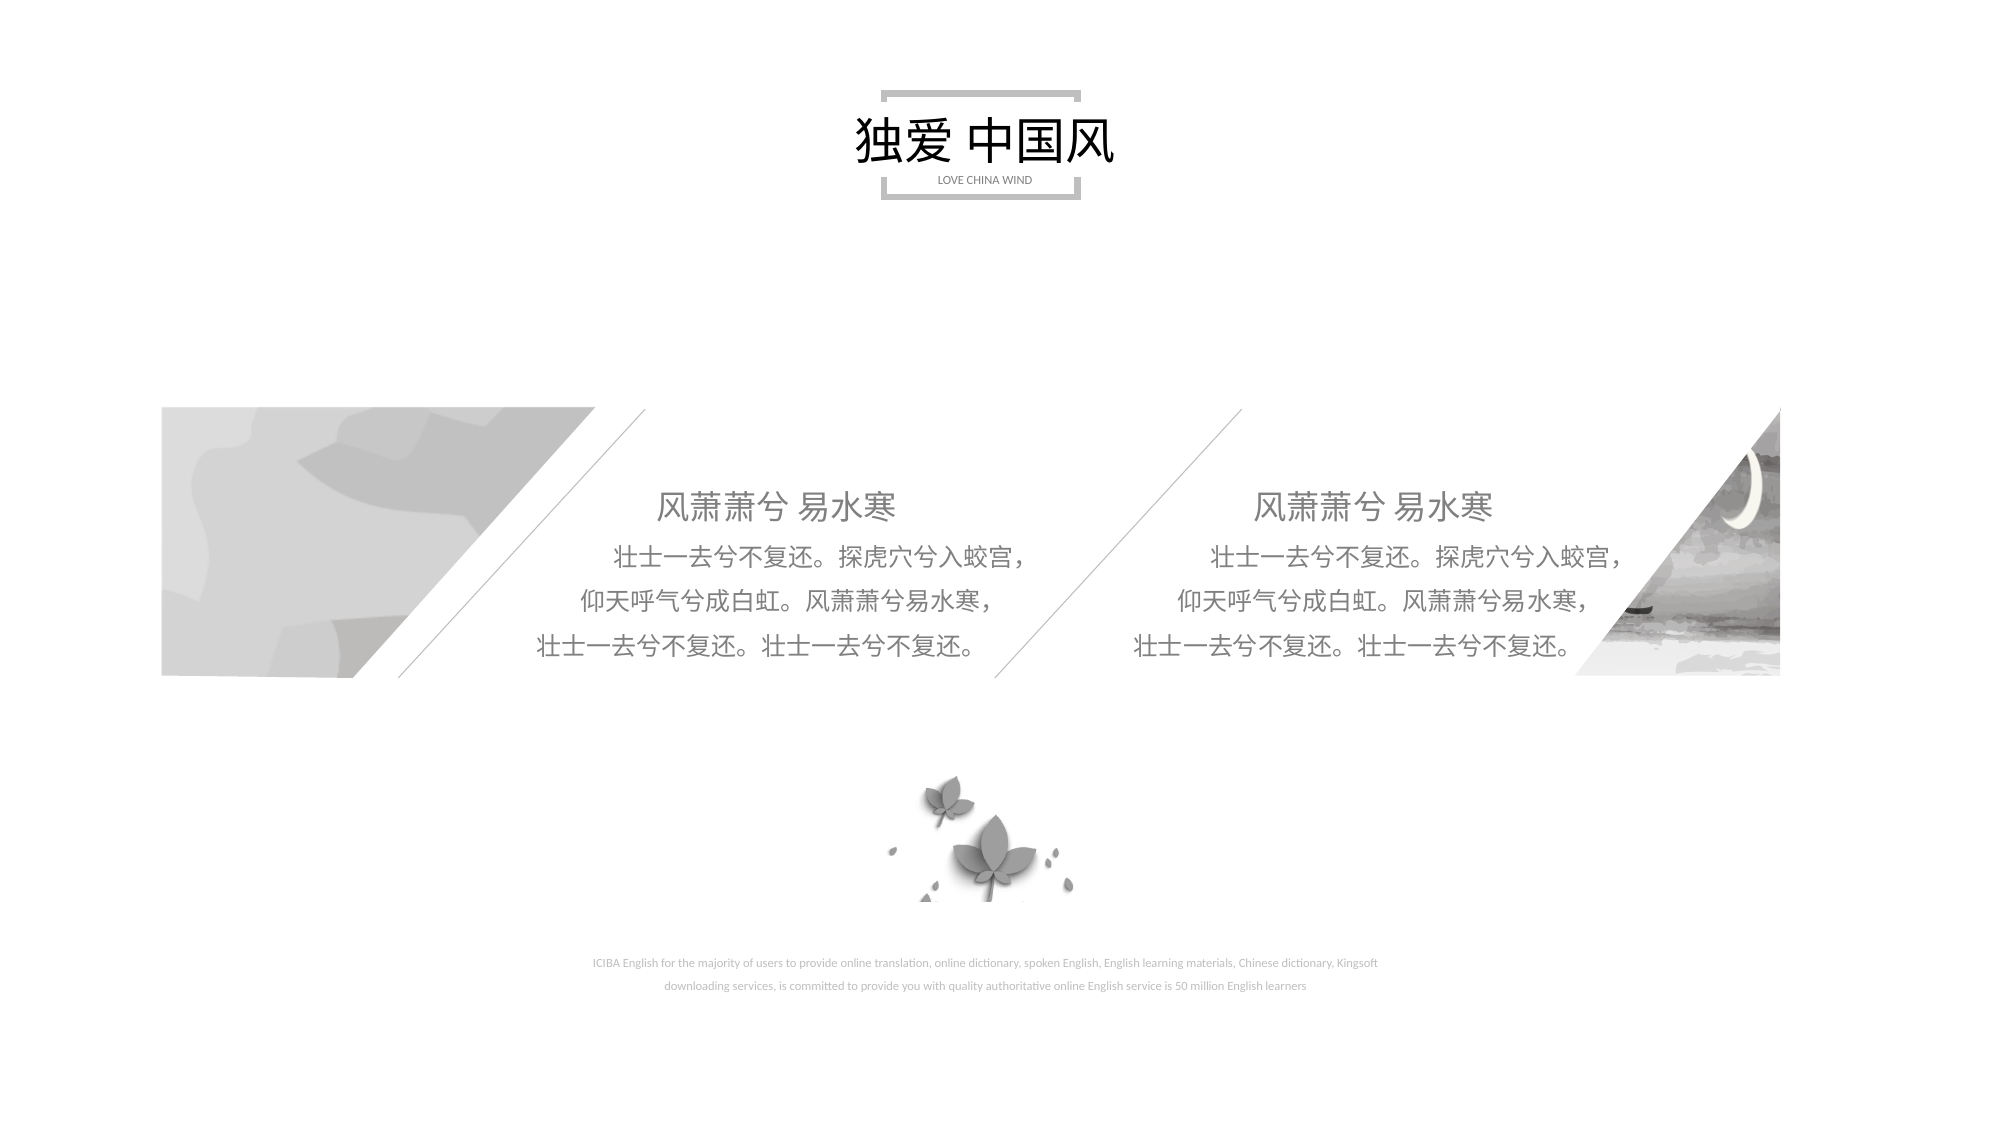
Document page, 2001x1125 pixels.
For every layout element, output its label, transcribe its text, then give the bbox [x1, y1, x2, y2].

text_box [994, 409, 1242, 678]
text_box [398, 409, 646, 678]
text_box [831, 93, 1140, 197]
text_box 风萧萧兮 易水寒 壮士一去兮不复还。探虎穴兮入蛟宫， 仰天呼气兮成白虹。风萧萧兮易水寒， 壮士一去兮不复还。壮士一去兮不复还。 [1118, 458, 1905, 713]
text_box 风萧萧兮 易水寒 壮士一去兮不复还。探虎穴兮入蛟宫， 仰天呼气兮成白虹。风萧萧兮易水寒， 壮士一去兮不复还。壮士一去兮不复还。 [521, 458, 1118, 713]
text_box [160, 405, 598, 679]
picture [884, 776, 1123, 902]
text_box [1572, 406, 1783, 677]
text_box ICIBA English for the majority of users to provide online translation, online dictionary, spoken English, English learning materials, Chinese dictionary, Kingsoft downloading services, is committed to provide you with quality authoritative online English service is 50 million English learners [548, 940, 1422, 1000]
